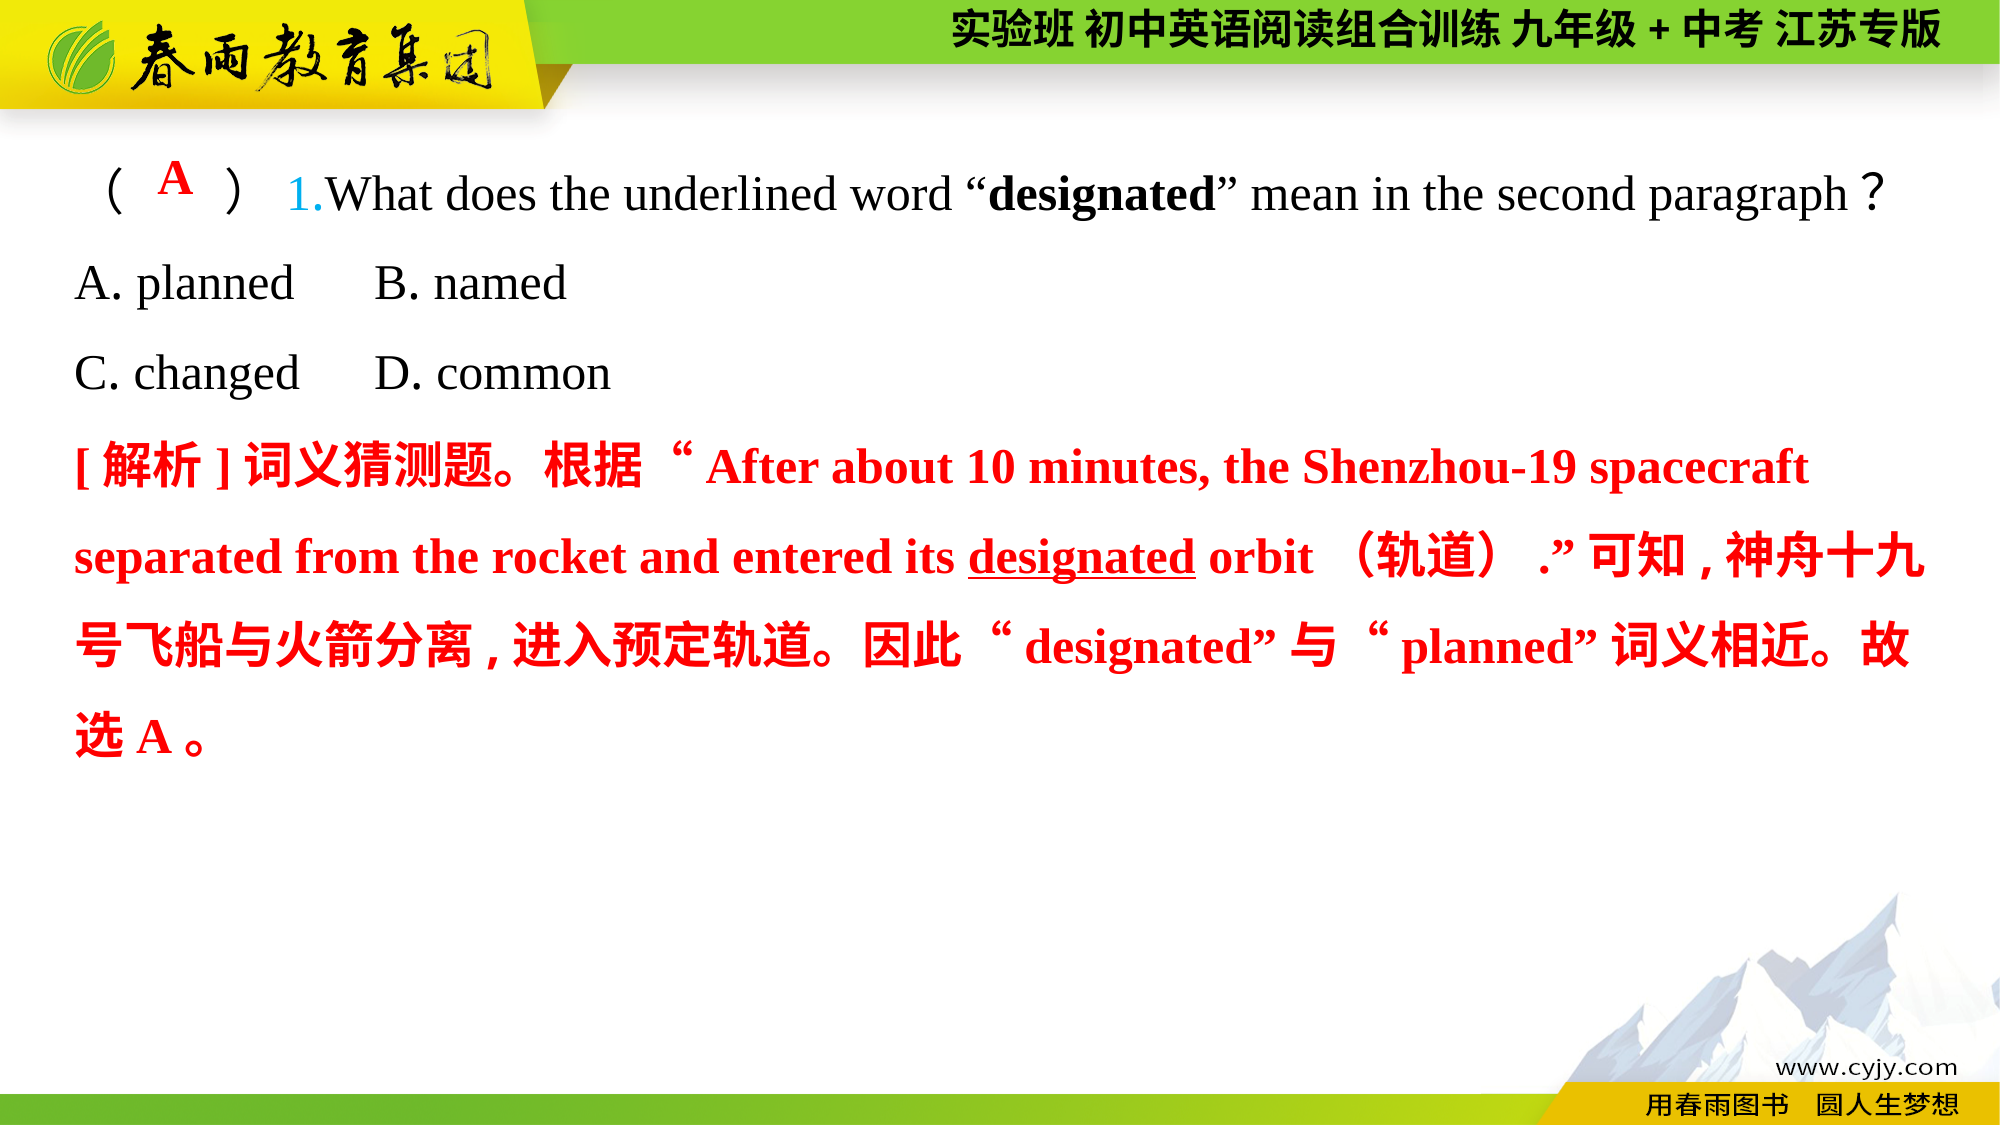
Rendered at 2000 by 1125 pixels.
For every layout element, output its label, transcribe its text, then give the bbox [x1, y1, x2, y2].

text_box [解析]词义猜测题。根据“After about 10 minutes, the Shenzhou-19 spacecraft separated from the rocket and entered its designated orbit（轨道）.”可知,神舟十九号飞船与火箭分离,进入预定轨道。因此“designated”与“planned”词义相近。故 选A。 [59, 396, 1944, 772]
text_box A [142, 137, 209, 213]
picture [0, 0, 2000, 1125]
list （ ）1.What does the underlined word “designated” mean in the second paragraph？ A. planned B. named C. changed D. common [59, 122, 1944, 396]
